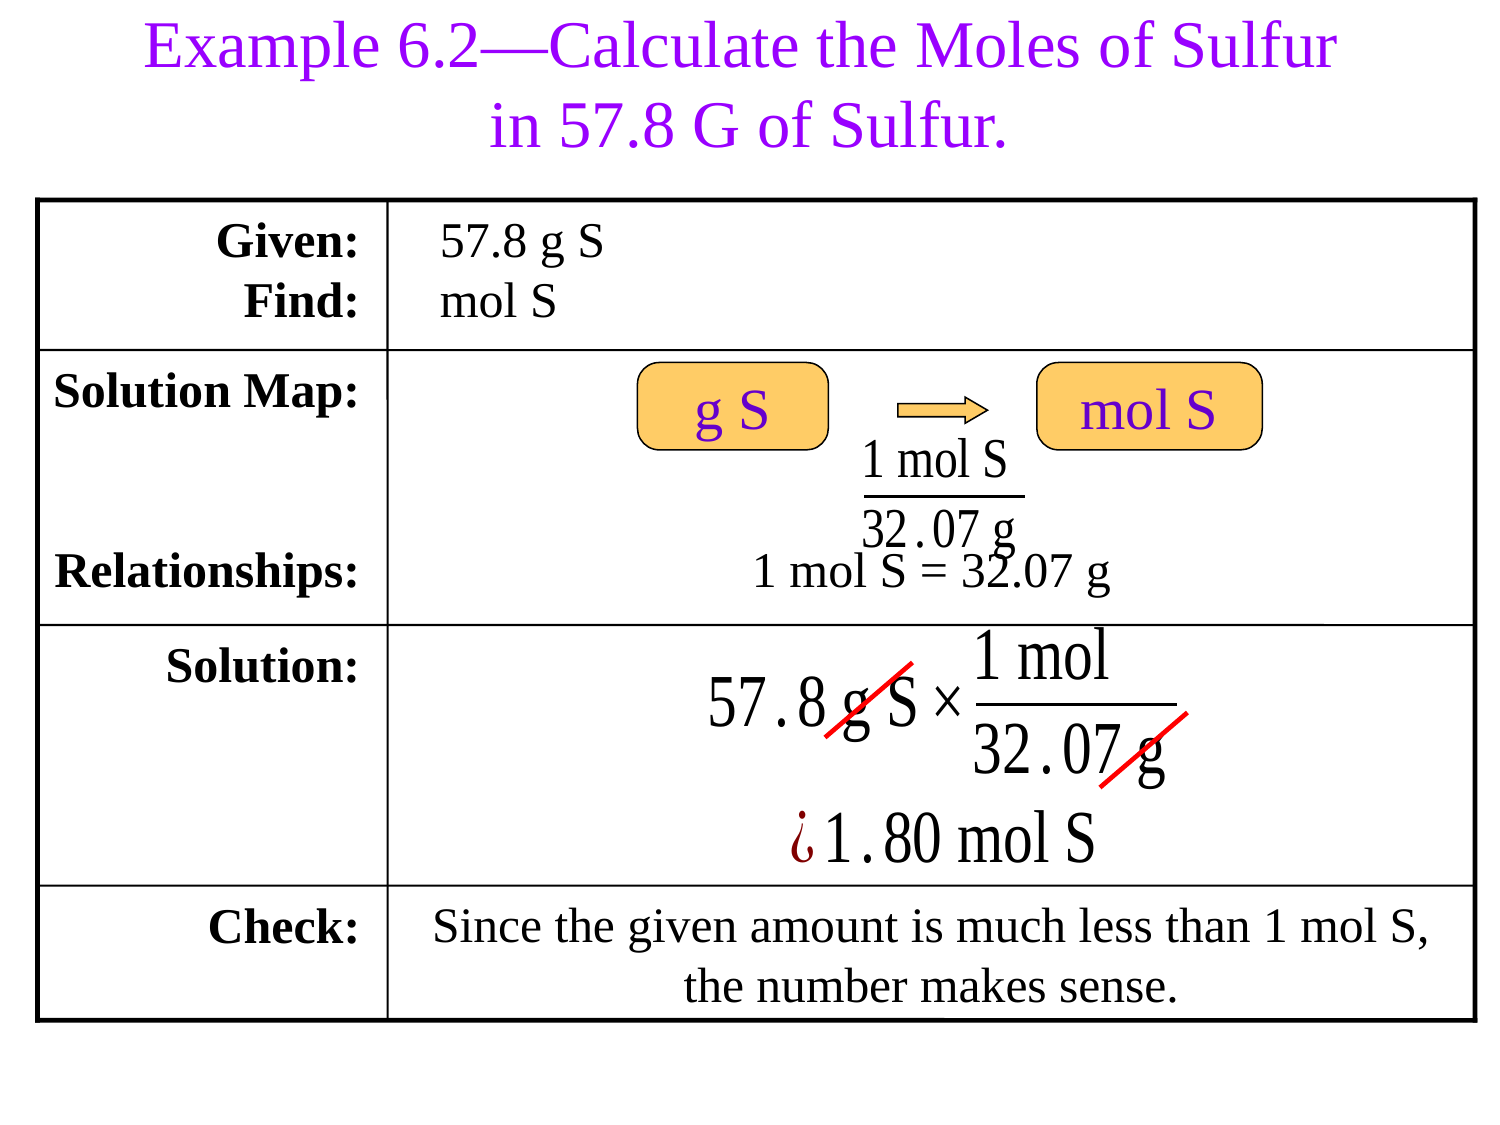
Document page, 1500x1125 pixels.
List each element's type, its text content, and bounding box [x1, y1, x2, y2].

text_box [774, 626, 1475, 885]
text_box 57.8 g S mol S [424, 201, 1475, 350]
text_box Since the given amount is much less than 1 mol S, the number makes sense. [388, 886, 1475, 1020]
text_box Given: Find: [37, 199, 375, 350]
text_box Solution Map: Relationships: [38, 350, 375, 624]
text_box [637, 362, 1263, 451]
text_box 1 mol S = 32.07 g [388, 351, 1475, 625]
text_box Example 6.2—Calculate the Moles of Sulfur in 57.8 G of Sulfur. [112, 24, 1388, 138]
text_box Solution: [38, 625, 375, 885]
text_box Check: [38, 886, 375, 1021]
